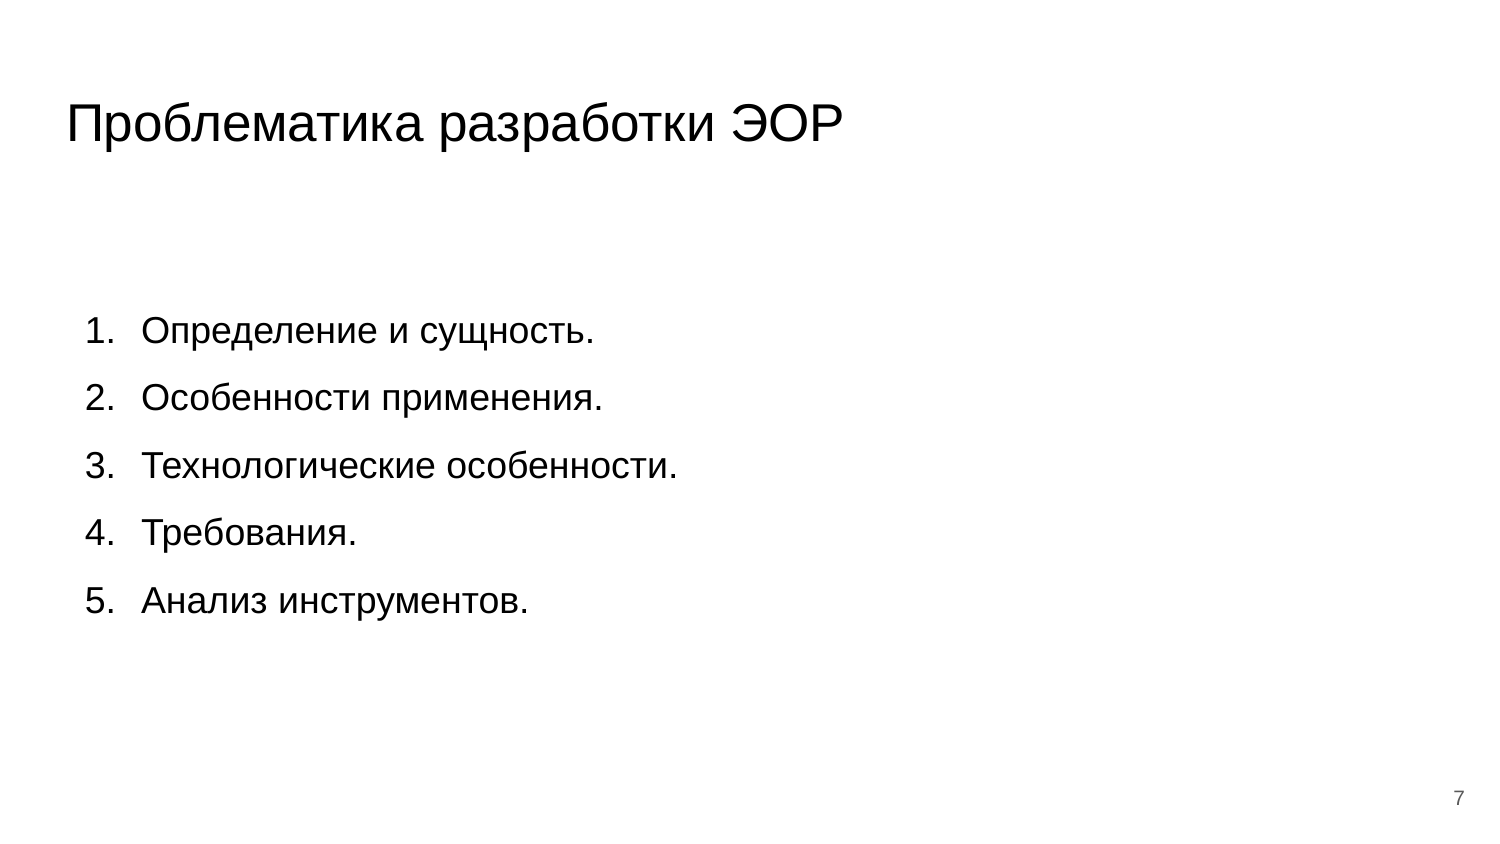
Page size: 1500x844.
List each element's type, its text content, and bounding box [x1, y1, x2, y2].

title Проблематика разработки ЭОР [51, 72, 1449, 167]
list Определение и сущность. Особенности применения. Технологические особенности. Требования. Анализ инструментов. [51, 241, 750, 662]
slide_number ‹#› [1389, 764, 1480, 830]
